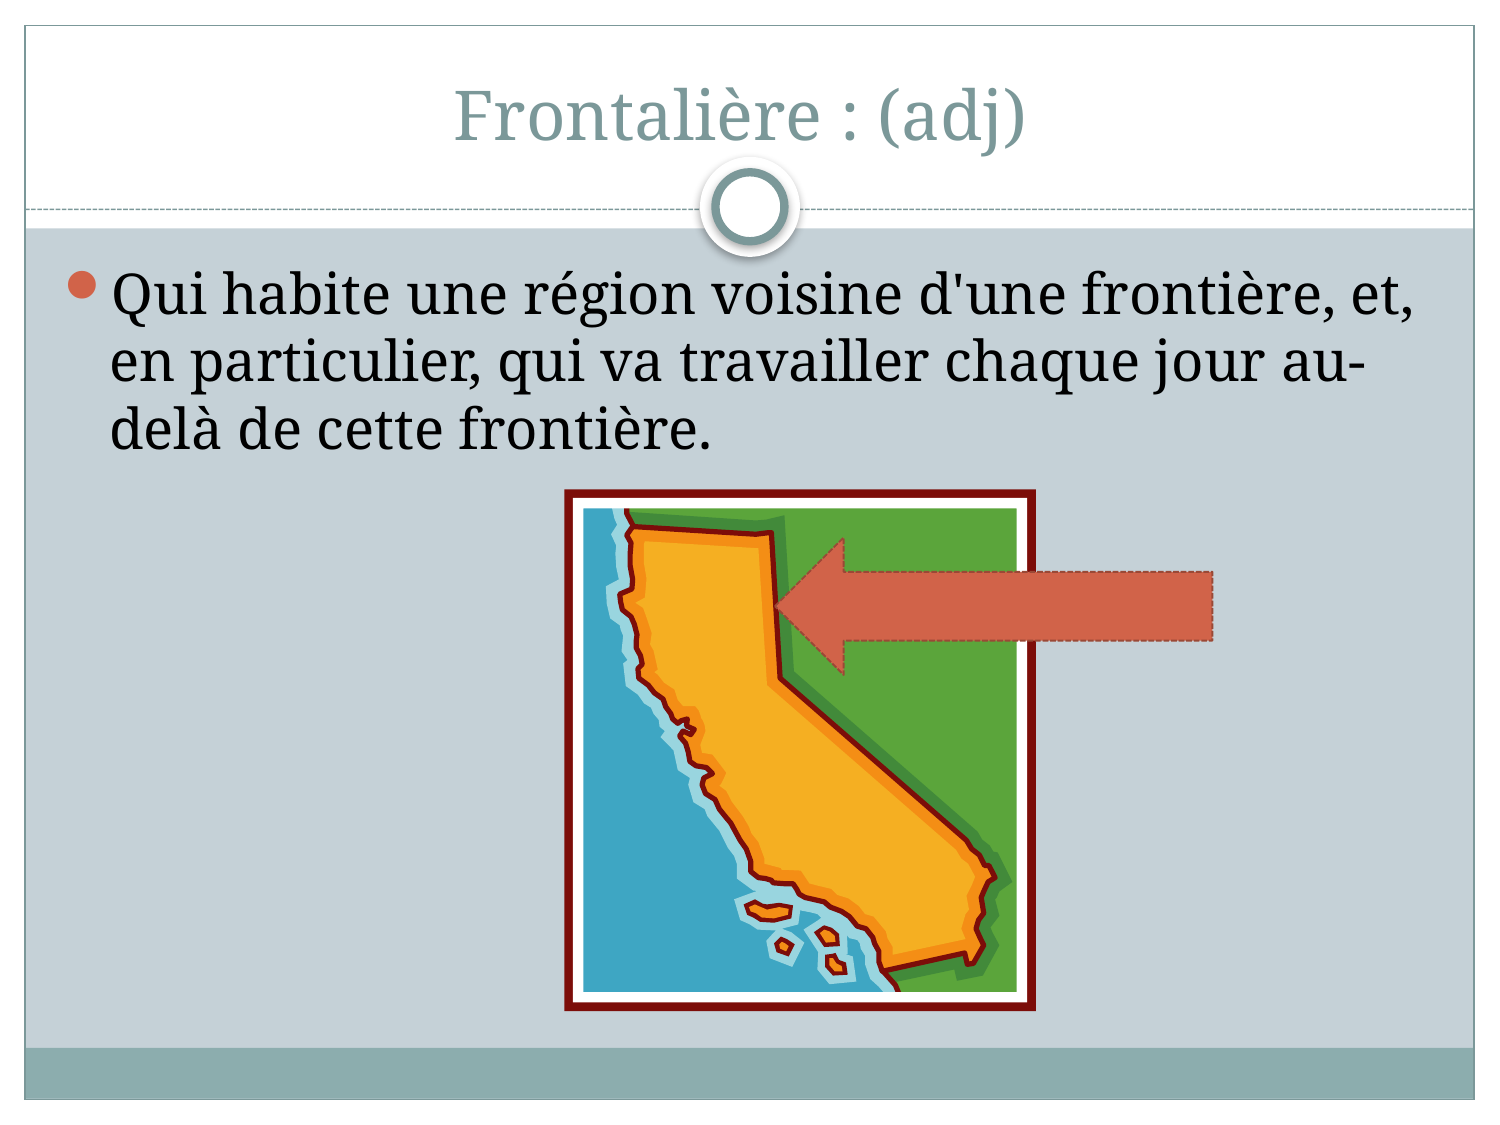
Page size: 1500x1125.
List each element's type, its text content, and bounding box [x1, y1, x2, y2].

list Qui habite une région voisine d'une frontière, et, en particulier, qui va travailler chaque jour au-delà de cette frontière. [49, 250, 1445, 1001]
text_box [1043, 570, 1214, 642]
title Frontalière : (adj) [49, 37, 1450, 162]
picture [562, 487, 1038, 1014]
